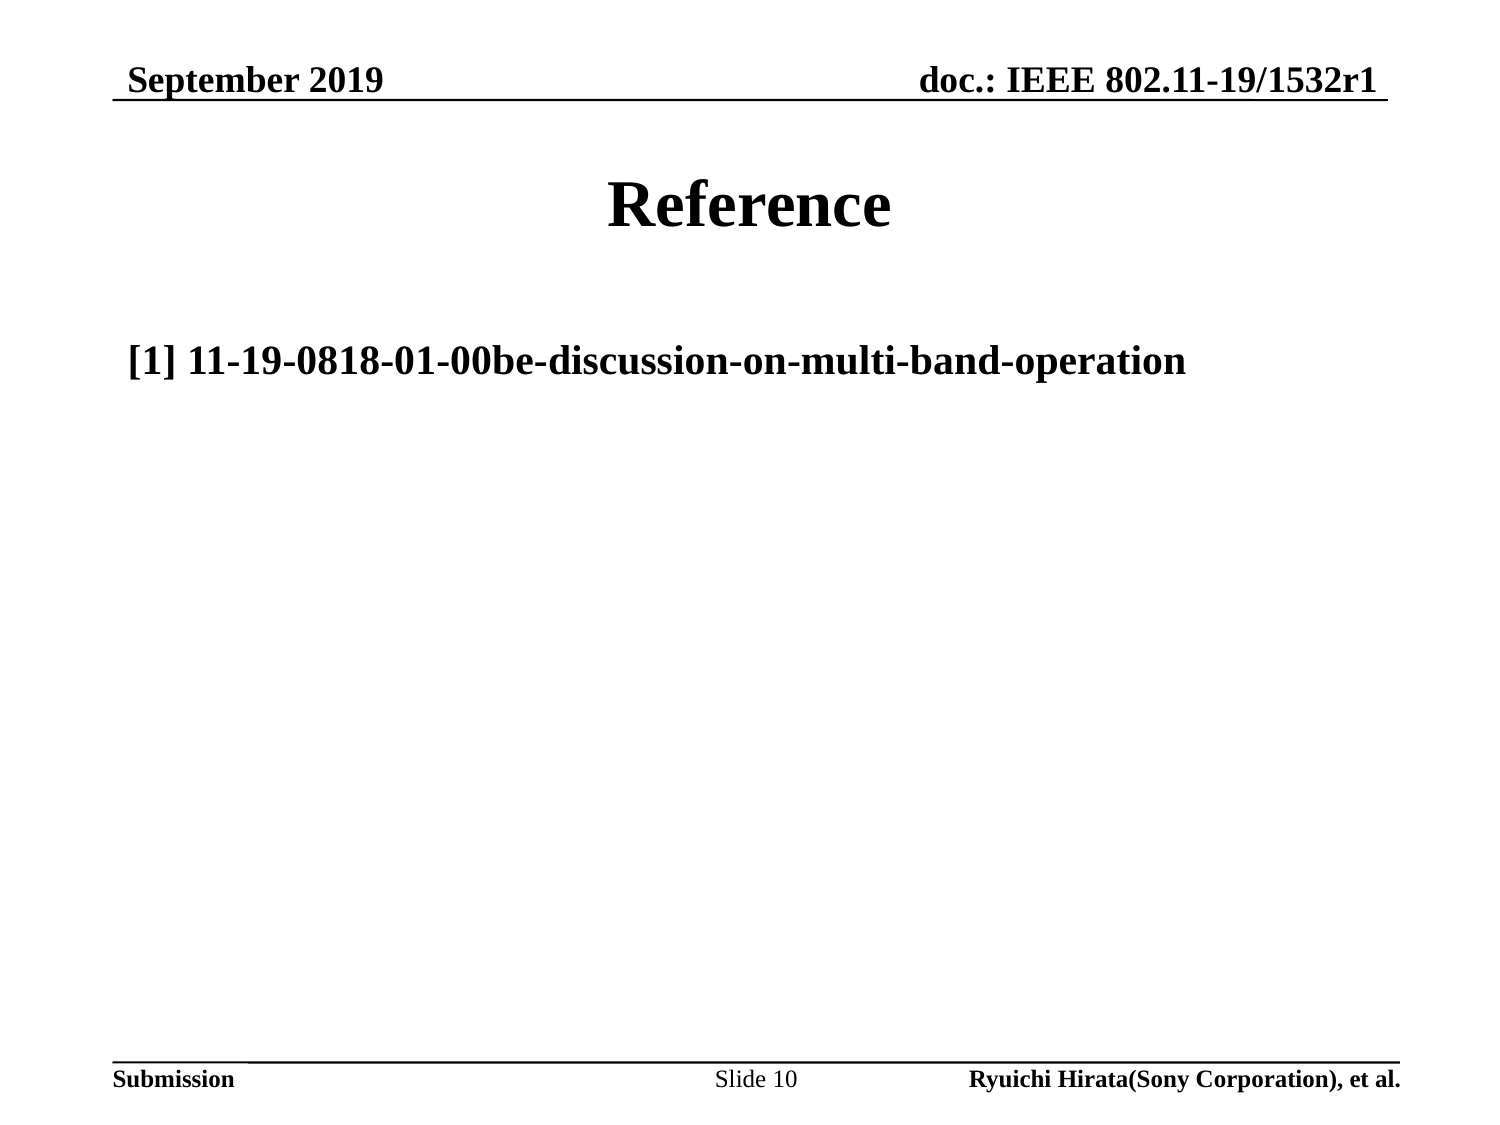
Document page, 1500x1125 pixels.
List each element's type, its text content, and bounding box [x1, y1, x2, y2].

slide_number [112, 54, 413, 100]
slide_number Slide 10 [712, 1061, 801, 1093]
footer Ryuichi Hirata(Sony Corporation), et al. [962, 1061, 1402, 1093]
title Reference [112, 112, 1388, 288]
list [1] 11-19-0818-01-00be-discussion-on-multi-band-operation [112, 324, 1388, 1000]
